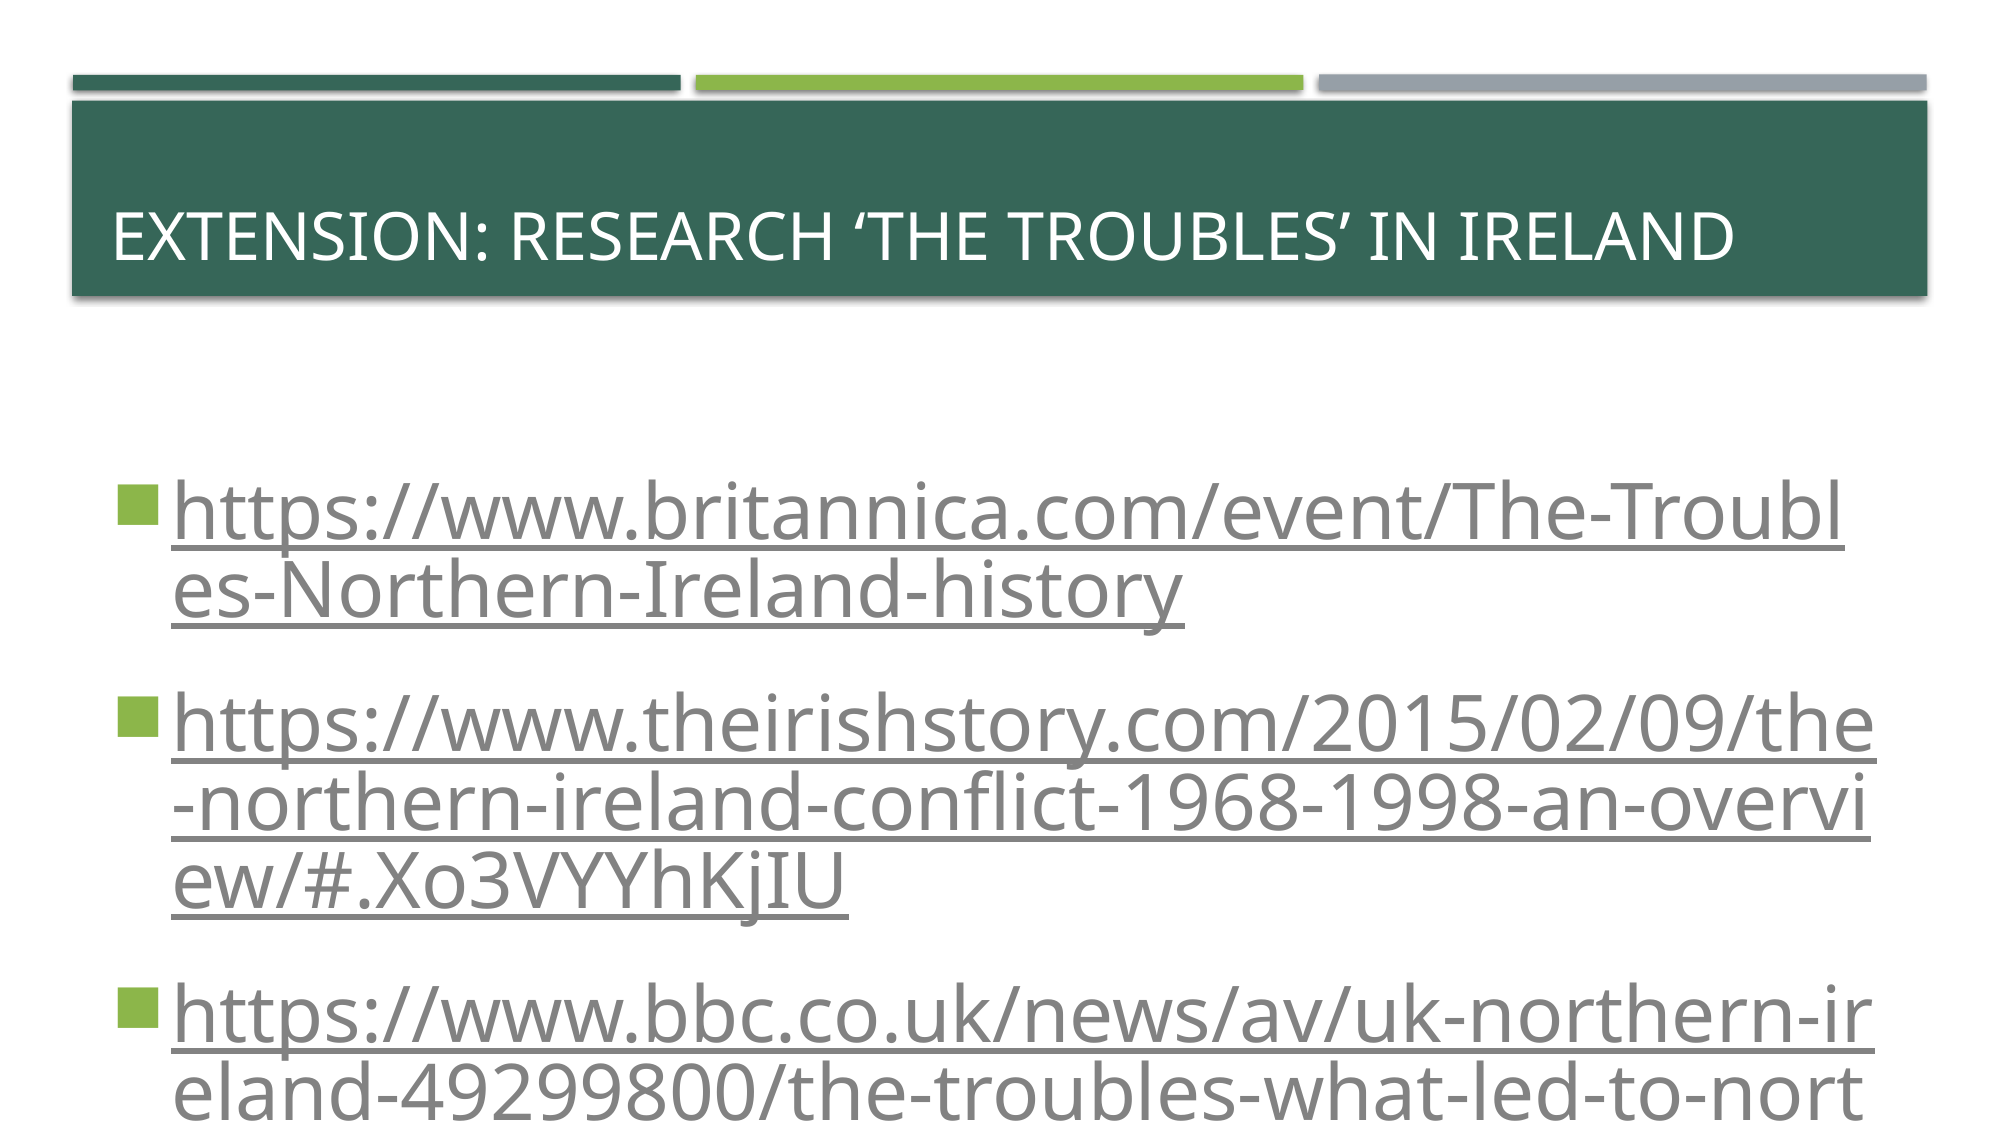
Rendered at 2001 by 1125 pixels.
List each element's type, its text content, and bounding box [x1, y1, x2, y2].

title EXTENSION: Research ‘The Troubles’ in ireland [95, 115, 1905, 282]
list https://www.britannica.com/event/The-Troubles-Northern-Ireland-history https://www.theirishstory.com/2015/02/09/the-northern-ireland-conflict-1968-1998-an-overview/#.Xo3VYYhKjIU https://www.bbc.co.uk/news/av/uk-northern-ireland-49299800/the-troubles-what-led-to-northern-ireland-s-conflict It remains relevant today: https://www.youtube.com/watch?v=b_2tOfHiVyg [95, 332, 1905, 1076]
